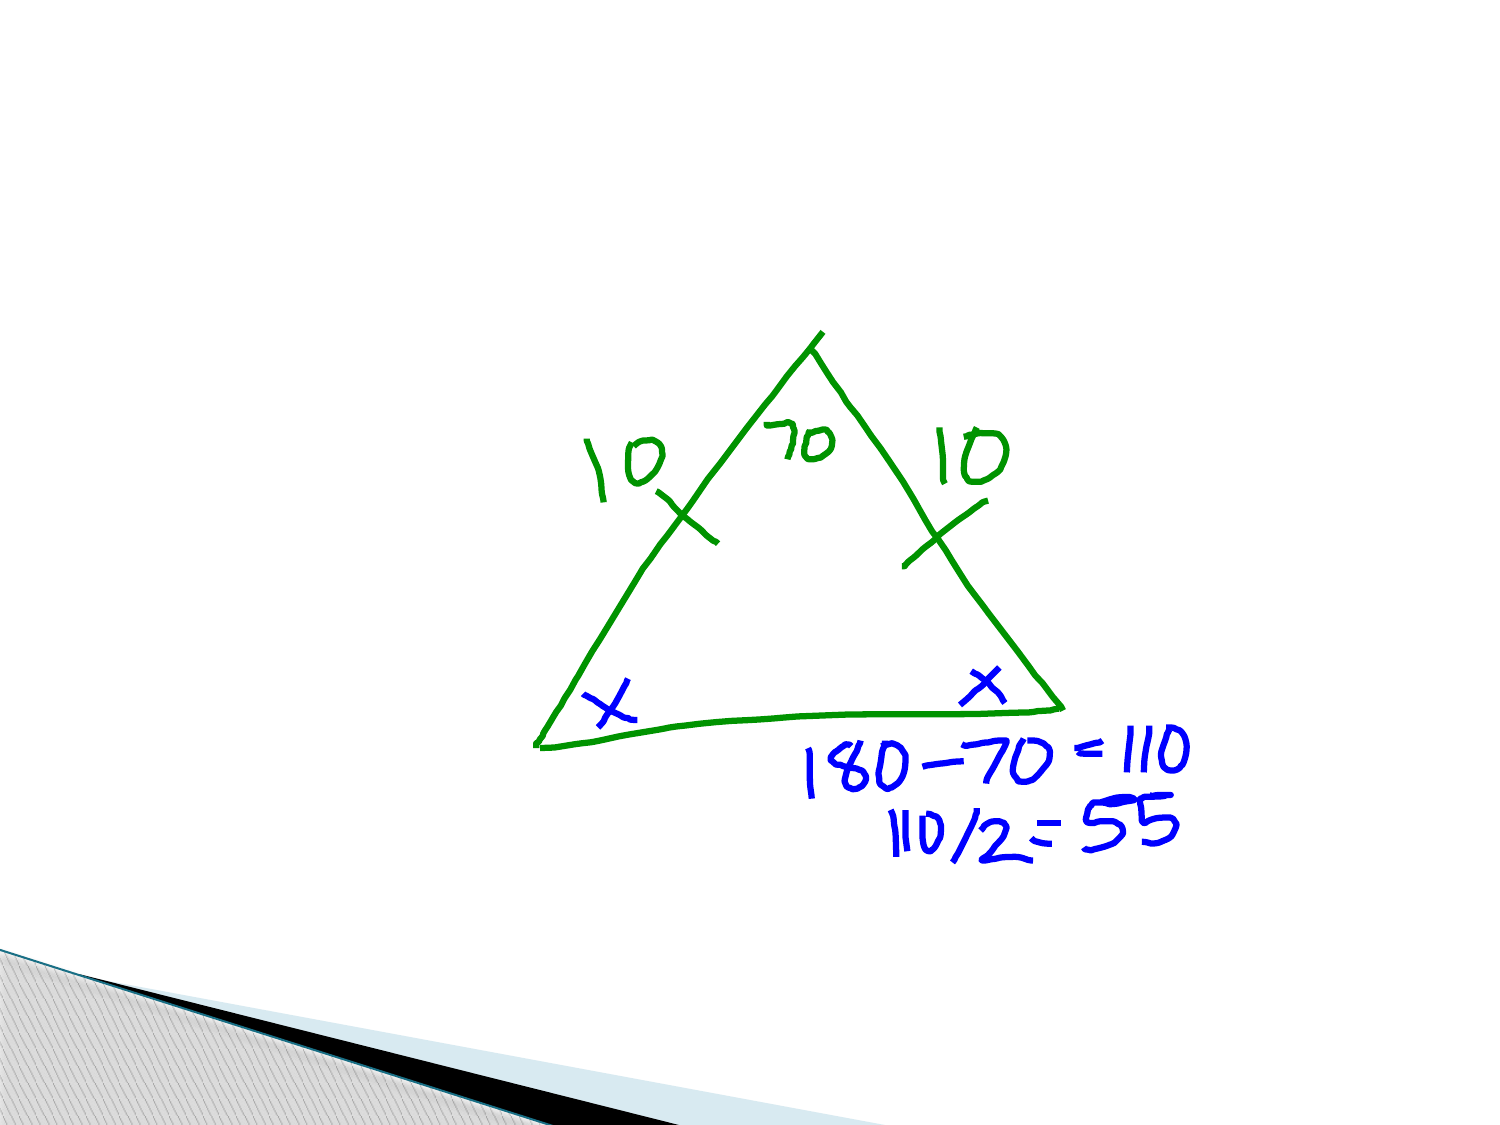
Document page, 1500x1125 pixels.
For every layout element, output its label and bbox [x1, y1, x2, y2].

text_box [1160, 726, 1188, 772]
text_box [1077, 751, 1103, 755]
text_box [889, 809, 897, 857]
text_box [611, 708, 638, 721]
text_box [951, 808, 978, 863]
text_box [970, 670, 986, 683]
text_box [904, 810, 909, 852]
text_box [1139, 794, 1178, 845]
text_box [766, 421, 796, 460]
text_box [1126, 725, 1132, 773]
text_box [1083, 796, 1135, 852]
text_box [921, 812, 942, 852]
text_box [961, 739, 1008, 784]
text_box [985, 681, 1006, 704]
text_box [586, 438, 605, 503]
text_box [627, 438, 664, 485]
text_box [811, 350, 940, 537]
text_box [807, 747, 813, 799]
text_box [655, 490, 719, 545]
text_box [938, 427, 946, 485]
text_box [539, 707, 1060, 749]
text_box [901, 499, 989, 567]
text_box [535, 516, 691, 749]
text_box [959, 666, 1000, 706]
text_box [1143, 725, 1151, 773]
text_box [877, 740, 907, 790]
text_box [922, 760, 964, 768]
text_box [582, 693, 610, 711]
text_box [829, 740, 867, 790]
text_box [1074, 739, 1103, 749]
text_box [980, 820, 1034, 862]
text_box [683, 331, 824, 521]
text_box [597, 678, 629, 728]
text_box [1012, 738, 1051, 783]
text_box [937, 536, 1064, 711]
text_box [963, 427, 1008, 483]
text_box [803, 428, 834, 461]
text_box [1030, 837, 1052, 845]
